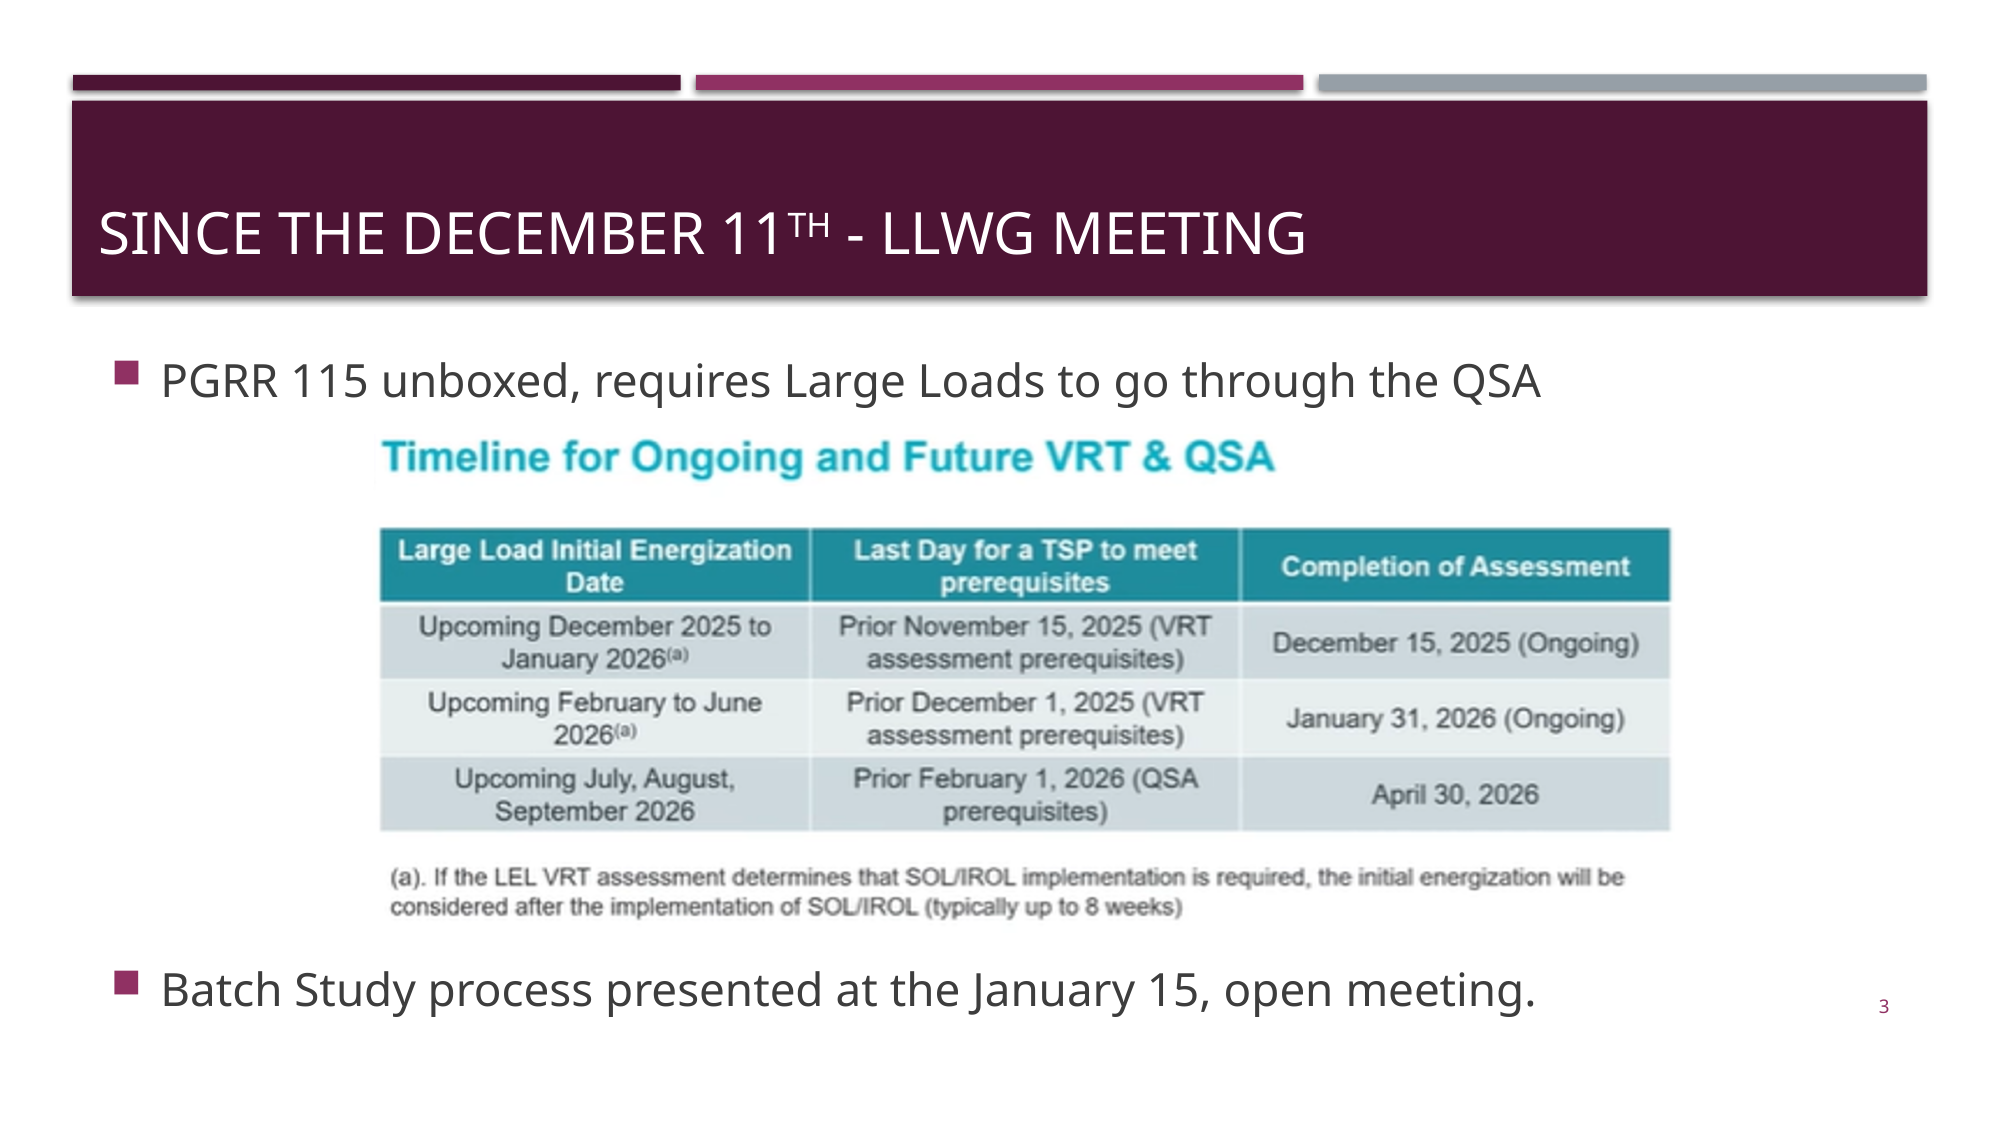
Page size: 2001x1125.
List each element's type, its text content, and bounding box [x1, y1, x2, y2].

title Since the December 11th - LLWG Meeting [83, 107, 1893, 274]
list PGRR 115 unboxed, requires Large Loads to go through the QSA [95, 295, 1952, 462]
picture [371, 434, 1675, 933]
text_box Batch Study process presented at the January 15, open meeting. [95, 905, 1951, 1072]
